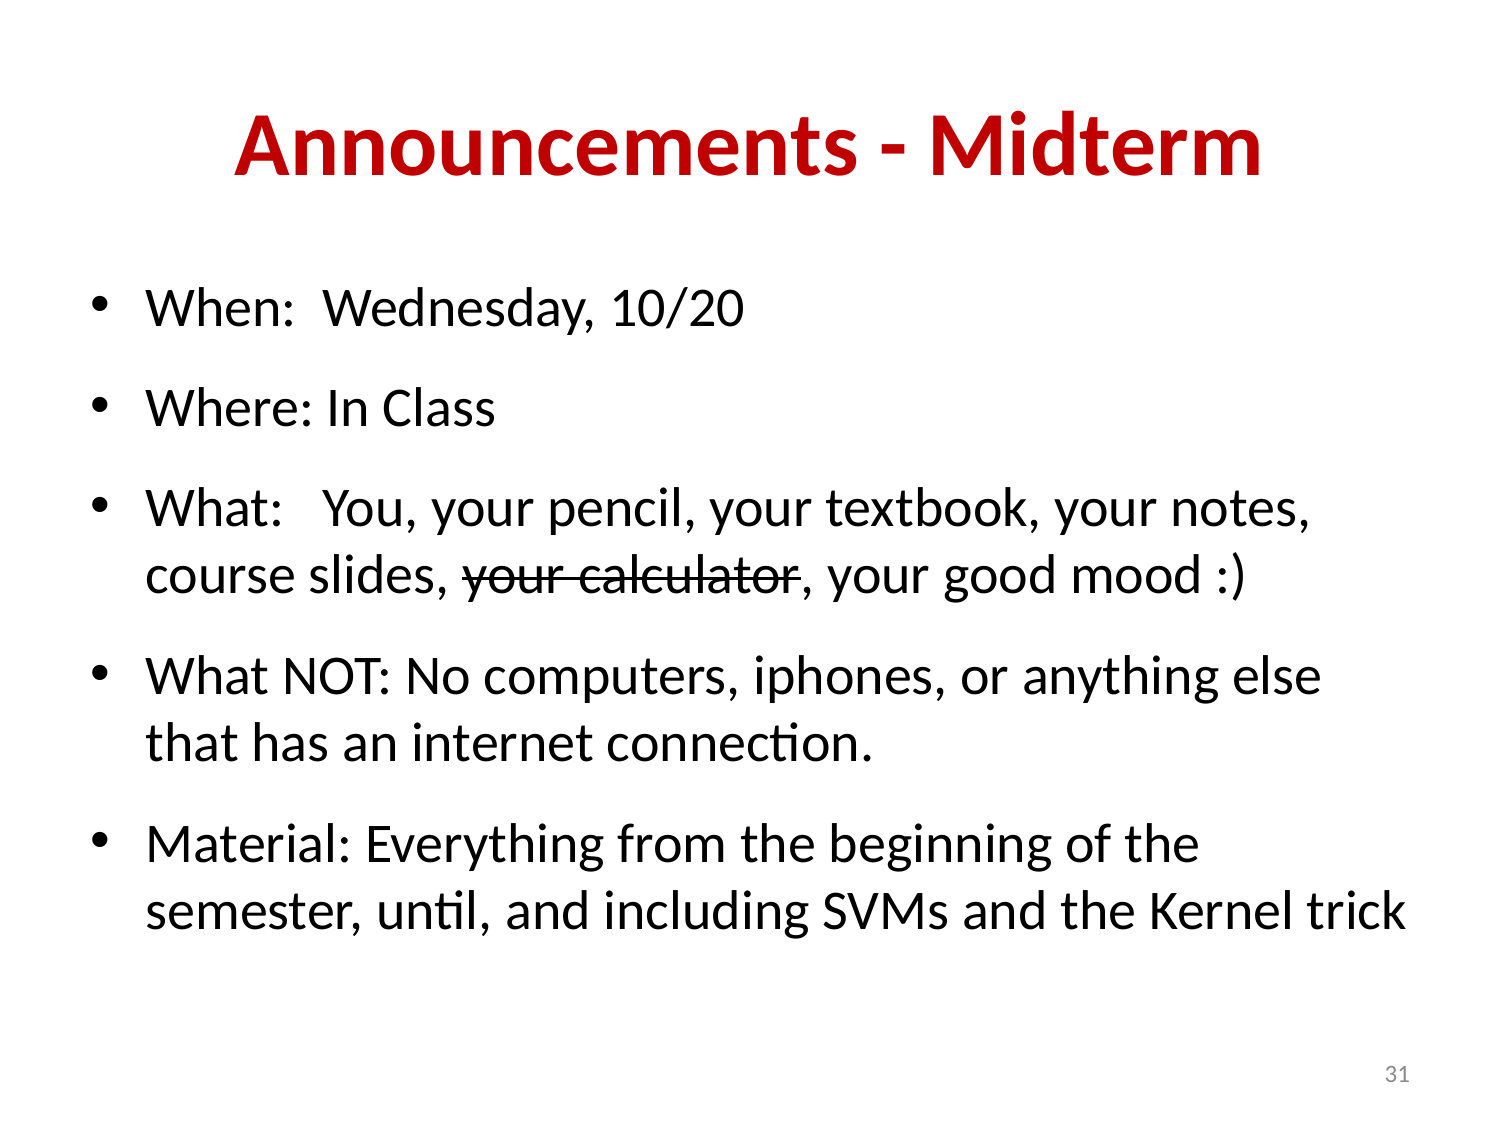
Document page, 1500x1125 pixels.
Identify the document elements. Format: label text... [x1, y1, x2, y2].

list When: Wednesday, 10/20 Where: In Class What: You, your pencil, your textbook, your notes, course slides, your calculator, your good mood :) What NOT: No computers, iphones, or anything else that has an internet connection. Material: Everything from the beginning of the semester, until, and including SVMs and the Kernel trick [75, 262, 1425, 1005]
slide_number 31 [1074, 1042, 1425, 1103]
title Announcements - Midterm [75, 45, 1425, 233]
